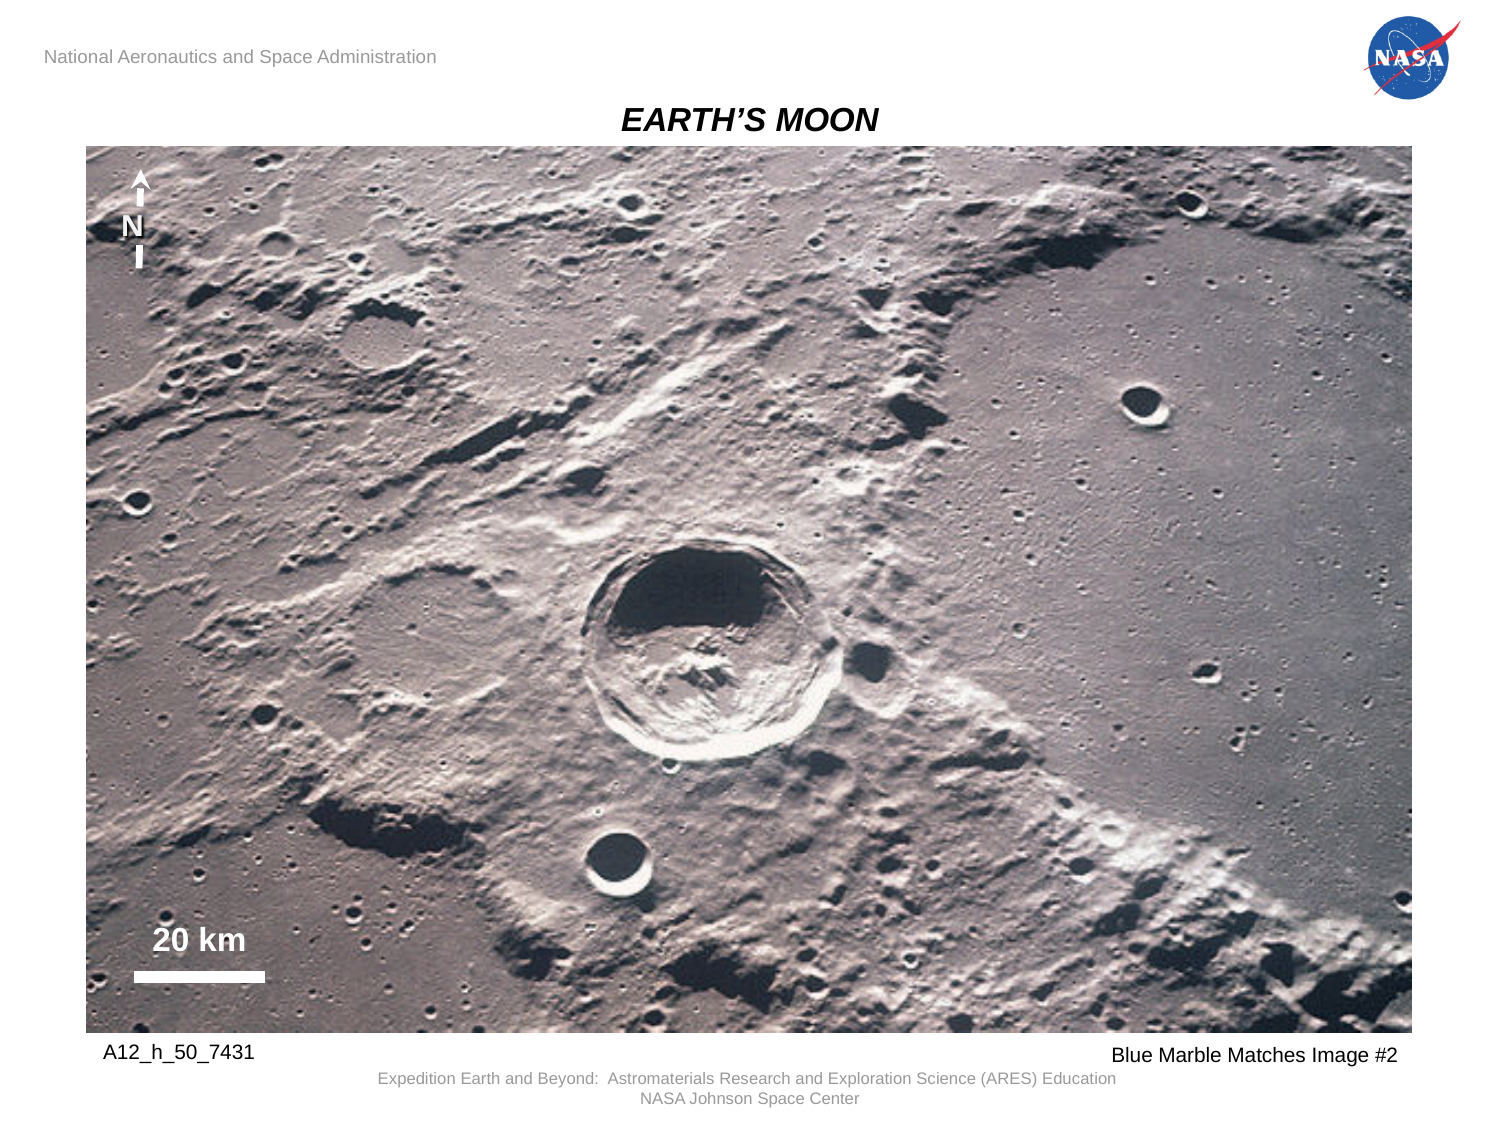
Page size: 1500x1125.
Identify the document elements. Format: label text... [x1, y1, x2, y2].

picture [1362, 15, 1461, 100]
text_box EARTH’S MOON [381, 91, 1119, 145]
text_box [85, 146, 1415, 1076]
